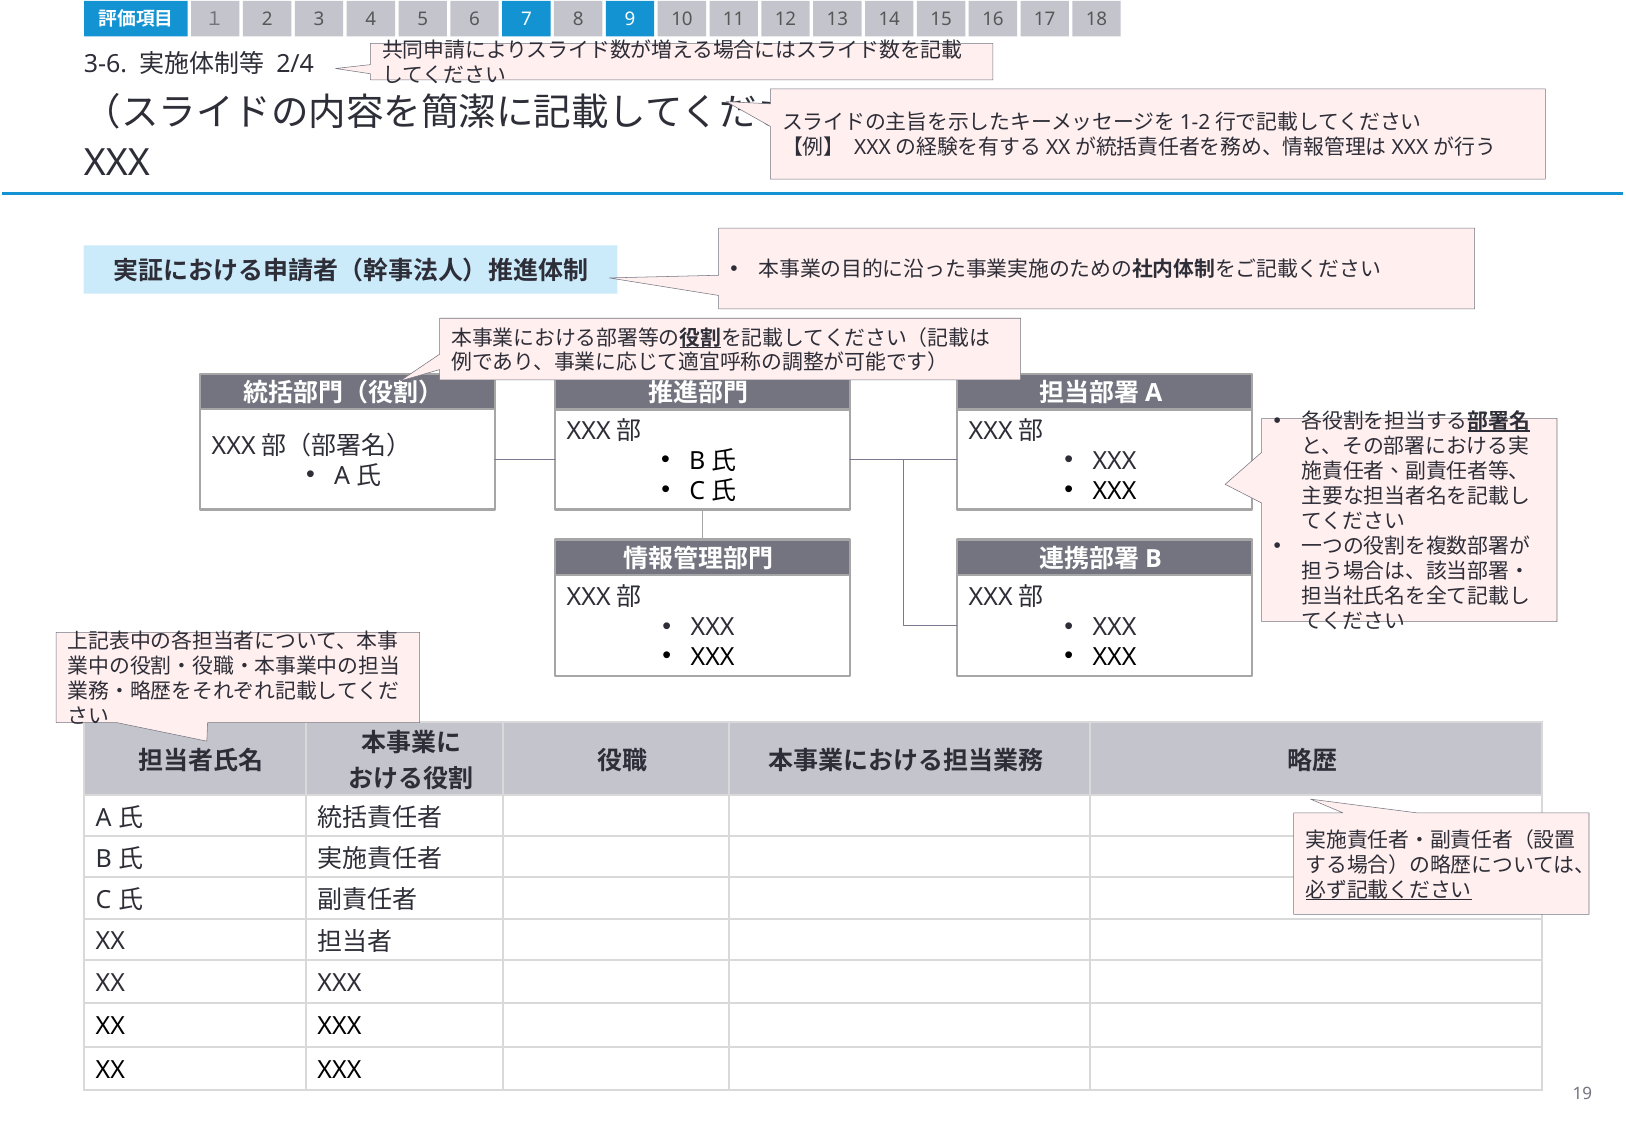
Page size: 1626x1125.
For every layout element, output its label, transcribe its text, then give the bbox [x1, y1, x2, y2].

text_box 担当部署A [956, 373, 1253, 410]
table_cell [1091, 796, 1541, 835]
text_box XXX部 XXX XXX [956, 410, 1253, 510]
table_cell [730, 1004, 1089, 1046]
text_box 共同申請によりスライド数が増える場合にはスライド数を記載してください [334, 42, 994, 81]
table_cell XXX [307, 1004, 502, 1046]
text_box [83, 0, 1122, 37]
text_box 本事業における部署等の役割を記載してください（記載は例であり、事業に応じて適宜呼称の調整が可能です） [399, 317, 1022, 382]
table_cell XXX [307, 1048, 502, 1089]
text_box XXX部 B氏 C氏 [554, 410, 851, 510]
text_box 連携部署B [958, 539, 1253, 576]
table_cell C氏 [85, 878, 305, 918]
table_cell [504, 878, 728, 918]
table_cell [1091, 920, 1541, 959]
text_box 実施責任者・副責任者（設置する場合）の略歴については、必ず記載ください [1292, 798, 1590, 916]
table_cell [504, 796, 728, 835]
table_header 本事業に おける役割 [307, 723, 502, 794]
text_box 各役割を担当する部署名と、その部署における実施責任者、副責任者等、主要な担当者名を記載してください 一つの役割を複数部署が担う場合は、該当部署・担当社氏名を全て記載してください [1224, 417, 1558, 623]
list （スライドの内容を簡潔に記載してください） XXX [84, 83, 1543, 183]
text_box 情報管理部門 [554, 539, 849, 576]
text_box 推進部門 [554, 381, 851, 410]
table_cell 副責任者 [307, 878, 502, 918]
text_box 上記表中の各担当者について、本事業中の役割・役職・本事業中の担当業務・略歴をそれぞれ記載してください [55, 631, 421, 743]
table_cell XX [85, 920, 305, 959]
table_header 略歴 [1091, 723, 1541, 794]
list 3-6. 実施体制等 2/4 [84, 40, 1543, 82]
table_cell XX [85, 1004, 305, 1046]
table_cell XXX [307, 961, 502, 1002]
text_box XXX部（部署名） A氏 [199, 408, 496, 510]
table_cell [730, 878, 1089, 918]
table_cell [730, 920, 1089, 959]
table_cell B氏 [85, 837, 305, 876]
table_cell [1091, 1004, 1541, 1046]
text_box 実証における申請者（幹事法人）推進体制 [83, 244, 618, 295]
table_cell [730, 796, 1089, 835]
table_cell 統括責任者 [307, 796, 502, 835]
text_box 本事業の目的に沿った事業実施のための社内体制をご記載ください [608, 227, 1476, 310]
table_cell A氏 [85, 796, 305, 835]
table_cell [504, 961, 728, 1002]
table_cell XX [85, 1048, 305, 1089]
table_header 本事業における担当業務 [730, 723, 1089, 794]
table_cell [504, 1048, 728, 1089]
table_cell [1091, 878, 1541, 918]
table_cell [730, 961, 1089, 1002]
table_cell [730, 837, 1089, 876]
text_box 統括部門（役割） [199, 373, 496, 408]
table_cell [1091, 1048, 1541, 1089]
table_cell 実施責任者 [307, 837, 502, 876]
table_cell [730, 1048, 1089, 1089]
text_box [849, 460, 958, 626]
text_box XXX部 XXX XXX [554, 576, 851, 676]
table_cell [504, 837, 728, 876]
table_cell [504, 1004, 728, 1046]
table_cell [504, 920, 728, 959]
table_header 担当者氏名 [85, 724, 305, 794]
table_cell [1091, 837, 1292, 876]
table_cell 担当者 [307, 920, 502, 959]
text_box XXX部 XXX XXX [956, 576, 1253, 676]
table_header 役職 [504, 723, 728, 794]
table_cell XX [85, 961, 305, 1002]
table_cell [1091, 961, 1541, 1002]
text_box スライドの主旨を示したキーメッセージを1-2行で記載してください 【例】 XXXの経験を有するXXが統括責任者を務め、情報管理はXXXが行う [725, 87, 1547, 180]
